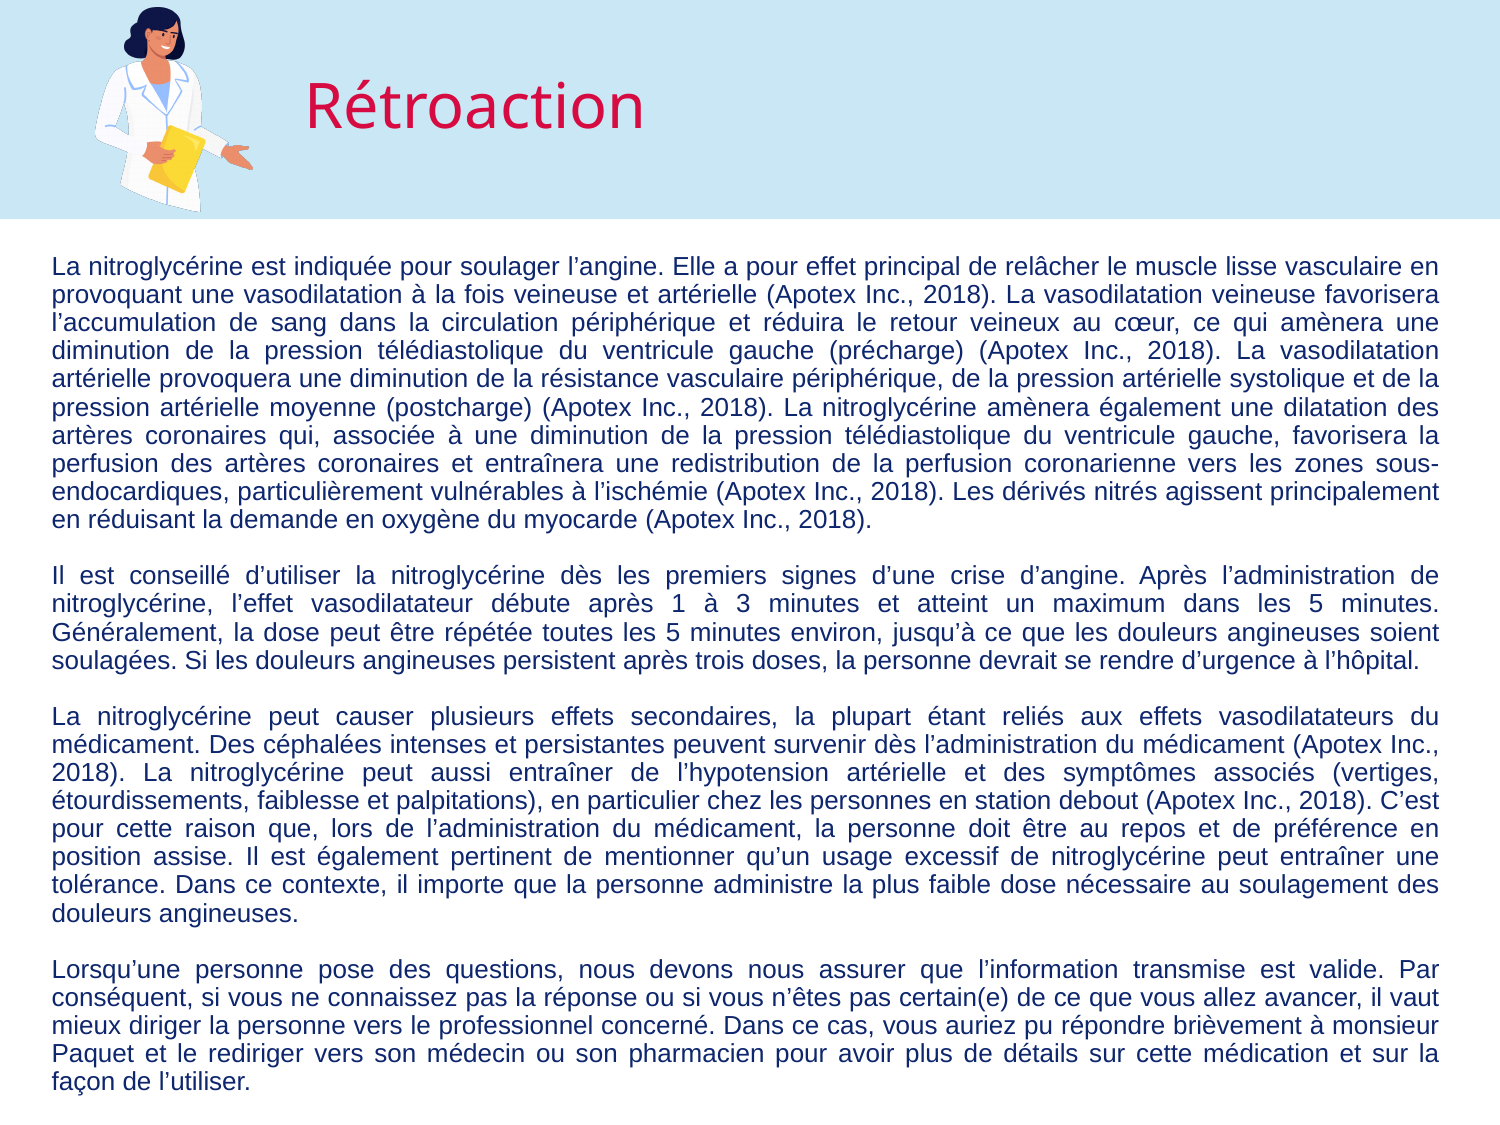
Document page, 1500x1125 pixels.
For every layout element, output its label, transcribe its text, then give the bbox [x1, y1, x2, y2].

picture [95, 7, 253, 212]
list La nitroglycérine est indiquée pour soulager l’angine. Elle a pour effet principal de relâcher le muscle lisse vasculaire en provoquant une vasodilatation à la fois veineuse et artérielle (Apotex Inc., 2018). La vasodilatation veineuse favorisera l’accumulation de sang dans la circulation périphérique et réduira le retour veineux au cœur, ce qui amènera une diminution de la pression télédiastolique du ventricule gauche (précharge) (Apotex Inc., 2018). La vasodilatation artérielle provoquera une diminution de la résistance vasculaire périphérique, de la pression artérielle systolique et de la pression artérielle moyenne (postcharge) (Apotex Inc., 2018). La nitroglycérine amènera également une dilatation des artères coronaires qui, associée à une diminution de la pression télédiastolique du ventricule gauche, favorisera la perfusion des artères coronaires et entraînera une redistribution de la perfusion coronarienne vers les zones sous-endocardiques, particulièrement vulnérables à l’ischémie (Apotex Inc., 2018). Les dérivés nitrés agissent principalement en réduisant la demande en oxygène du myocarde (Apotex Inc., 2018). Il est conseillé d’utiliser la nitroglycérine dès les premiers signes d’une crise d’angine. Après l’administration de nitroglycérine, l’effet vasodilatateur débute après 1 à 3 minutes et atteint un maximum dans les 5 minutes. Généralement, la dose peut être répétée toutes les 5 minutes environ, jusqu’à ce que les douleurs angineuses soient soulagées. Si les douleurs angineuses persistent après trois doses, la personne devrait se rendre d’urgence à l’hôpital. La nitroglycérine peut causer plusieurs effets secondaires, la plupart étant reliés aux effets vasodilatateurs du médicament. Des céphalées intenses et persistantes peuvent survenir dès l’administration du médicament (Apotex Inc., 2018). La nitroglycérine peut aussi entraîner de l’hypotension artérielle et des symptômes associés (vertiges, étourdissements, faiblesse et palpitations), en particulier chez les personnes en station debout (Apotex Inc., 2018). C’est pour cette raison que, lors de l’administration du médicament, la personne doit être au repos et de préférence en position assise. Il est également pertinent de mentionner qu’un usage excessif de nitroglycérine peut entraîner une tolérance. Dans ce contexte, il importe que la personne administre la plus faible dose nécessaire au soulagement des douleurs angineuses. Lorsqu’une personne pose des questions, nous devons nous assurer que l’information transmise est valide. Par conséquent, si vous ne connaissez pas la réponse ou si vous n’êtes pas certain(e) de ce que vous allez avancer, il vaut mieux diriger la personne vers le professionnel concerné. Dans ce cas, vous auriez pu répondre brièvement à monsieur Paquet et le rediriger vers son médecin ou son pharmacien pour avoir plus de détails sur cette médication et sur la façon de l’utiliser. [36, 238, 1457, 762]
title Rétroaction [289, 59, 1397, 160]
